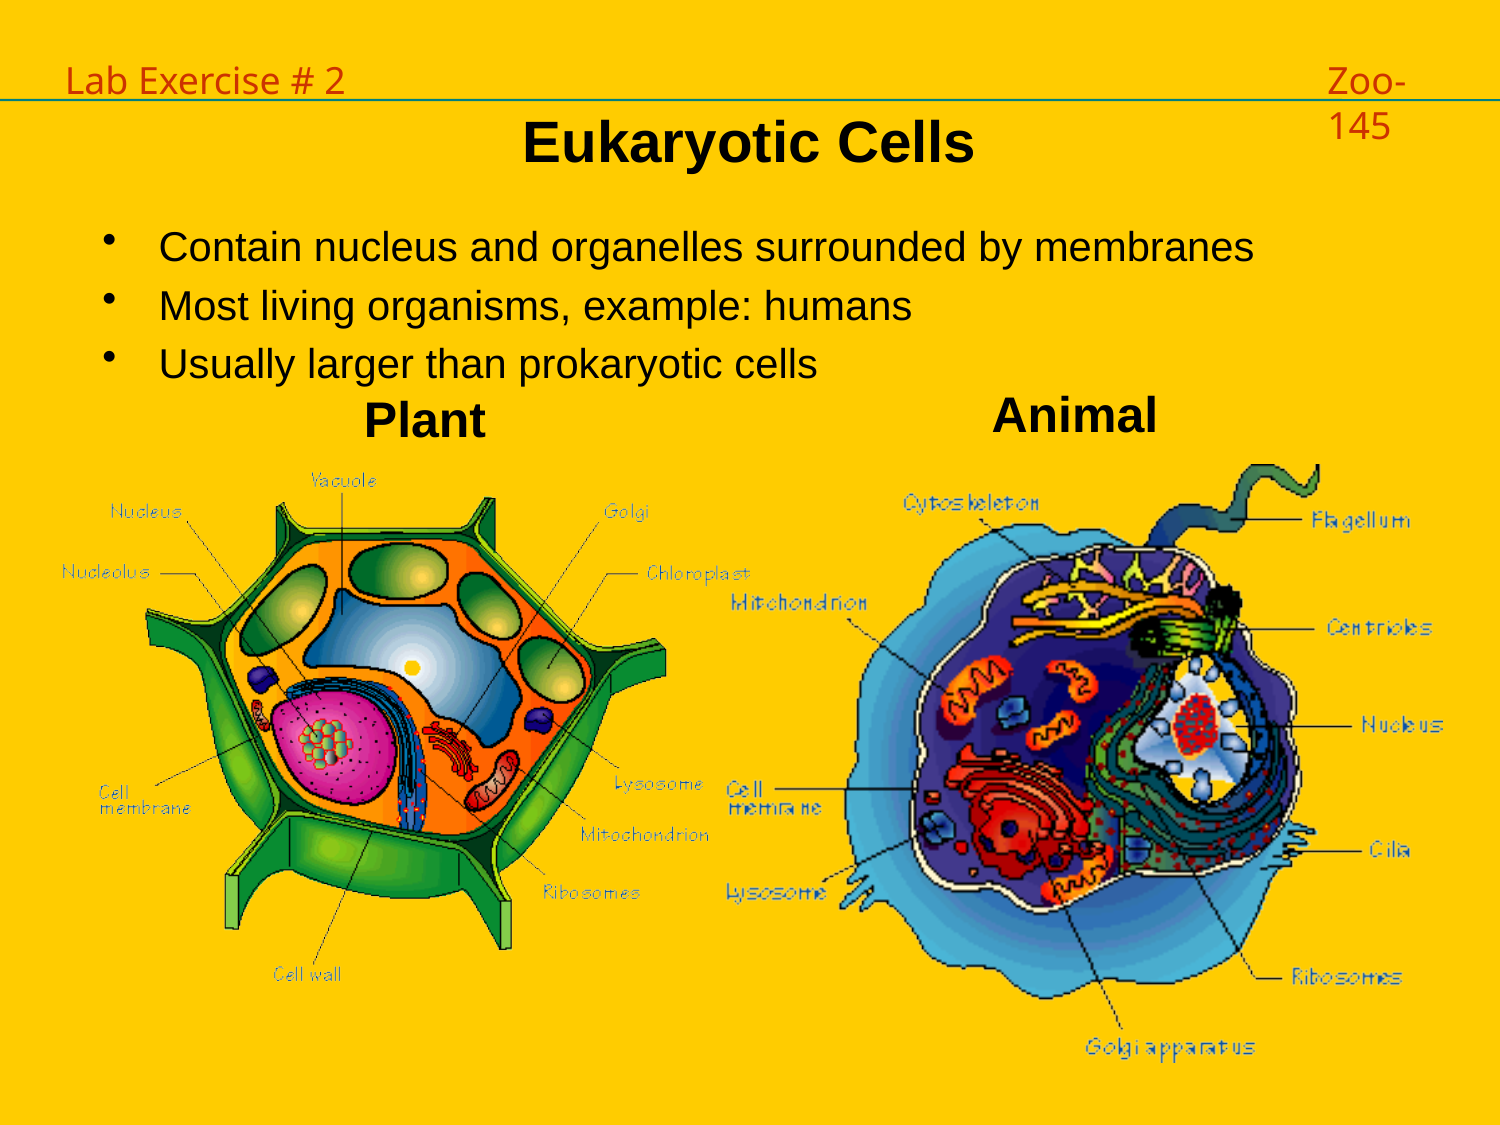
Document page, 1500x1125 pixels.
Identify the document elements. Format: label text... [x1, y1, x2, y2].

text_box Animal [837, 374, 1313, 450]
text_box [0, 49, 1500, 111]
text_box Contain nucleus and organelles surrounded by membranes Most living organisms, example: humans Usually larger than prokaryotic cells [87, 212, 1413, 413]
text_box Eukaryotic Cells [74, 119, 1425, 233]
picture [62, 464, 1443, 1063]
text_box Plant [187, 380, 663, 455]
